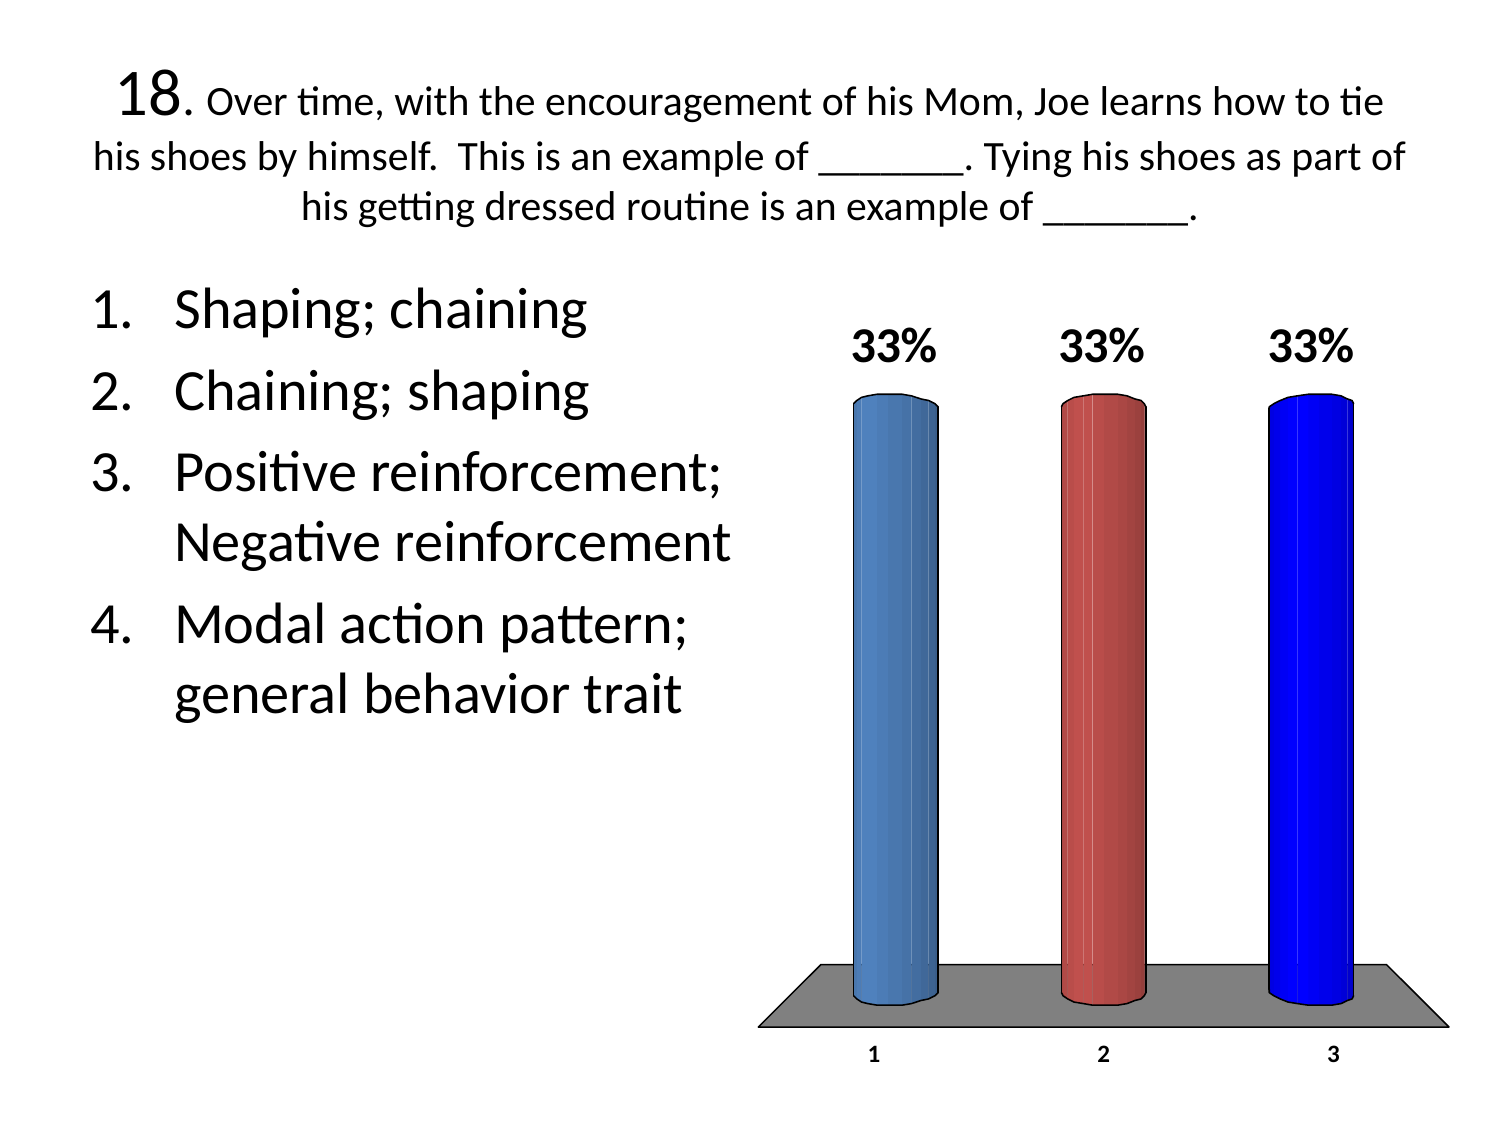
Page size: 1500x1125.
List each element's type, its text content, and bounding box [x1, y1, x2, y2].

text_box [739, 270, 1490, 1115]
list Shaping; chaining Chaining; shaping Positive reinforcement; Negative reinforcement Modal action pattern; general behavior trait [75, 262, 750, 1005]
title 18. Over time, with the encouragement of his Mom, Joe learns how to tie his shoes by himself. This is an example of _______. Tying his shoes as part of his getting dressed routine is an example of _______. [75, 45, 1425, 233]
